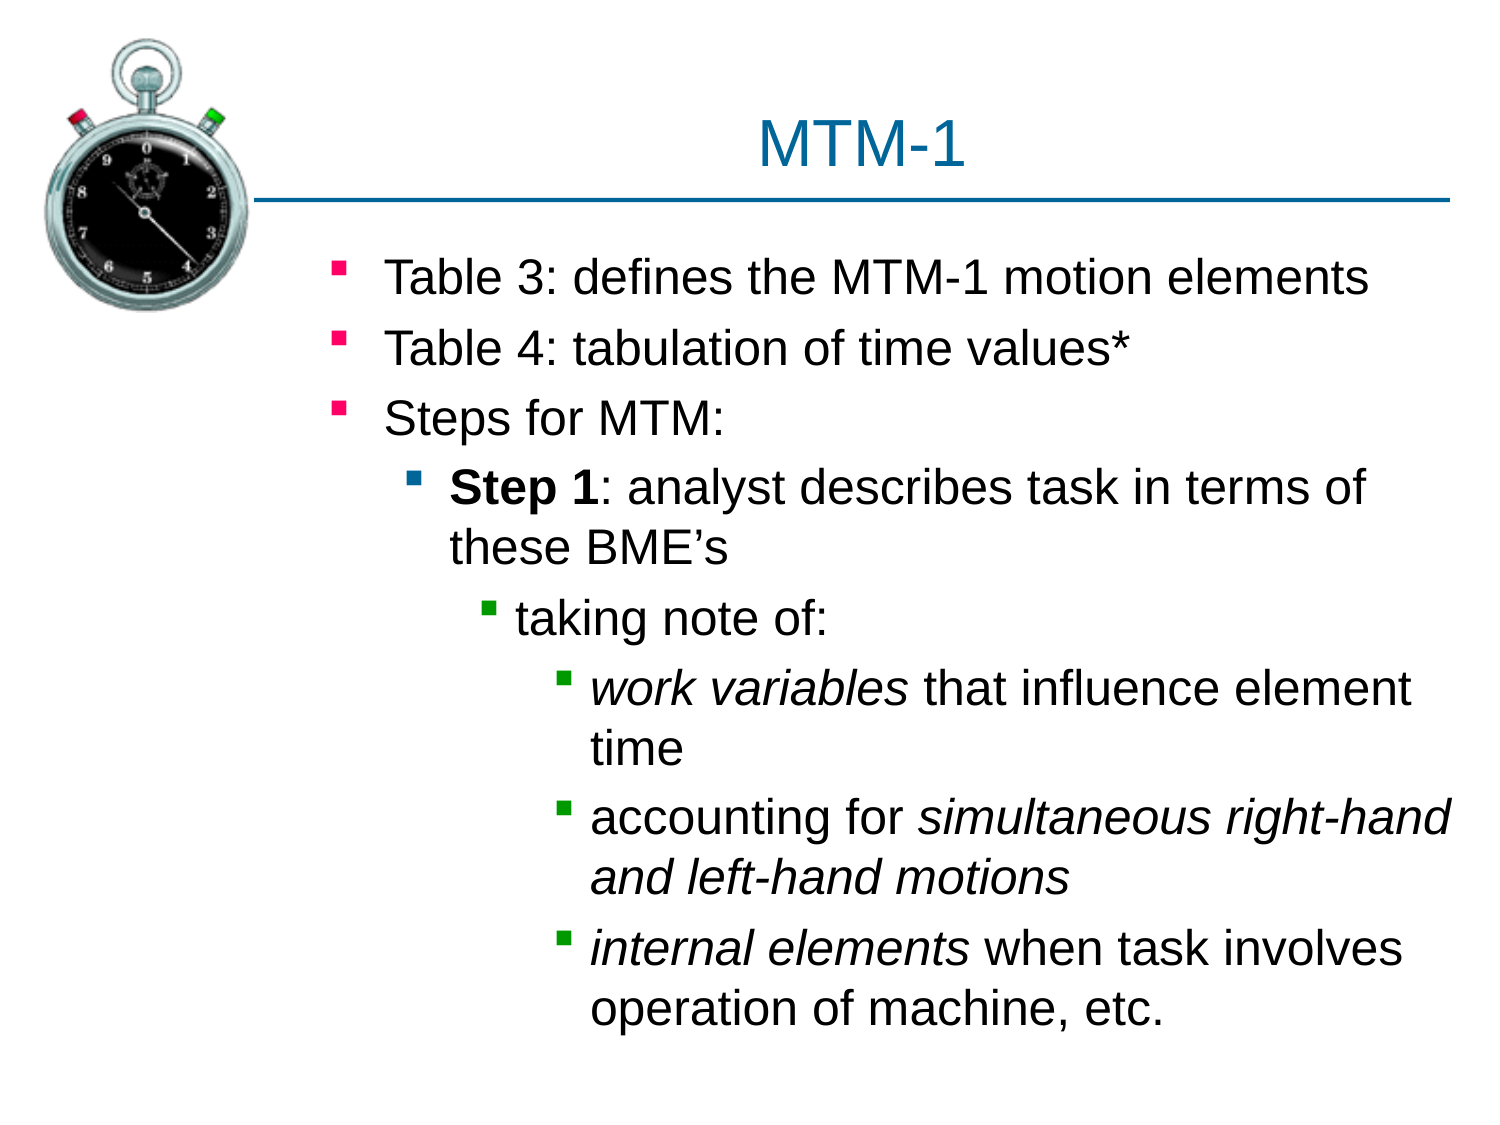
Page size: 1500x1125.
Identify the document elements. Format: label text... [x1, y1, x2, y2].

picture [37, 37, 254, 313]
list Table 3: defines the MTM-1 motion elements Table 4: tabulation of time values* Steps for MTM: Step 1: analyst describes task in terms of these BME’s taking note of: work variables that influence element time accounting for simultaneous right-hand and left-hand motions internal elements when task involves operation of machine, etc. [312, 237, 1488, 1113]
title MTM-1 [275, 37, 1450, 188]
